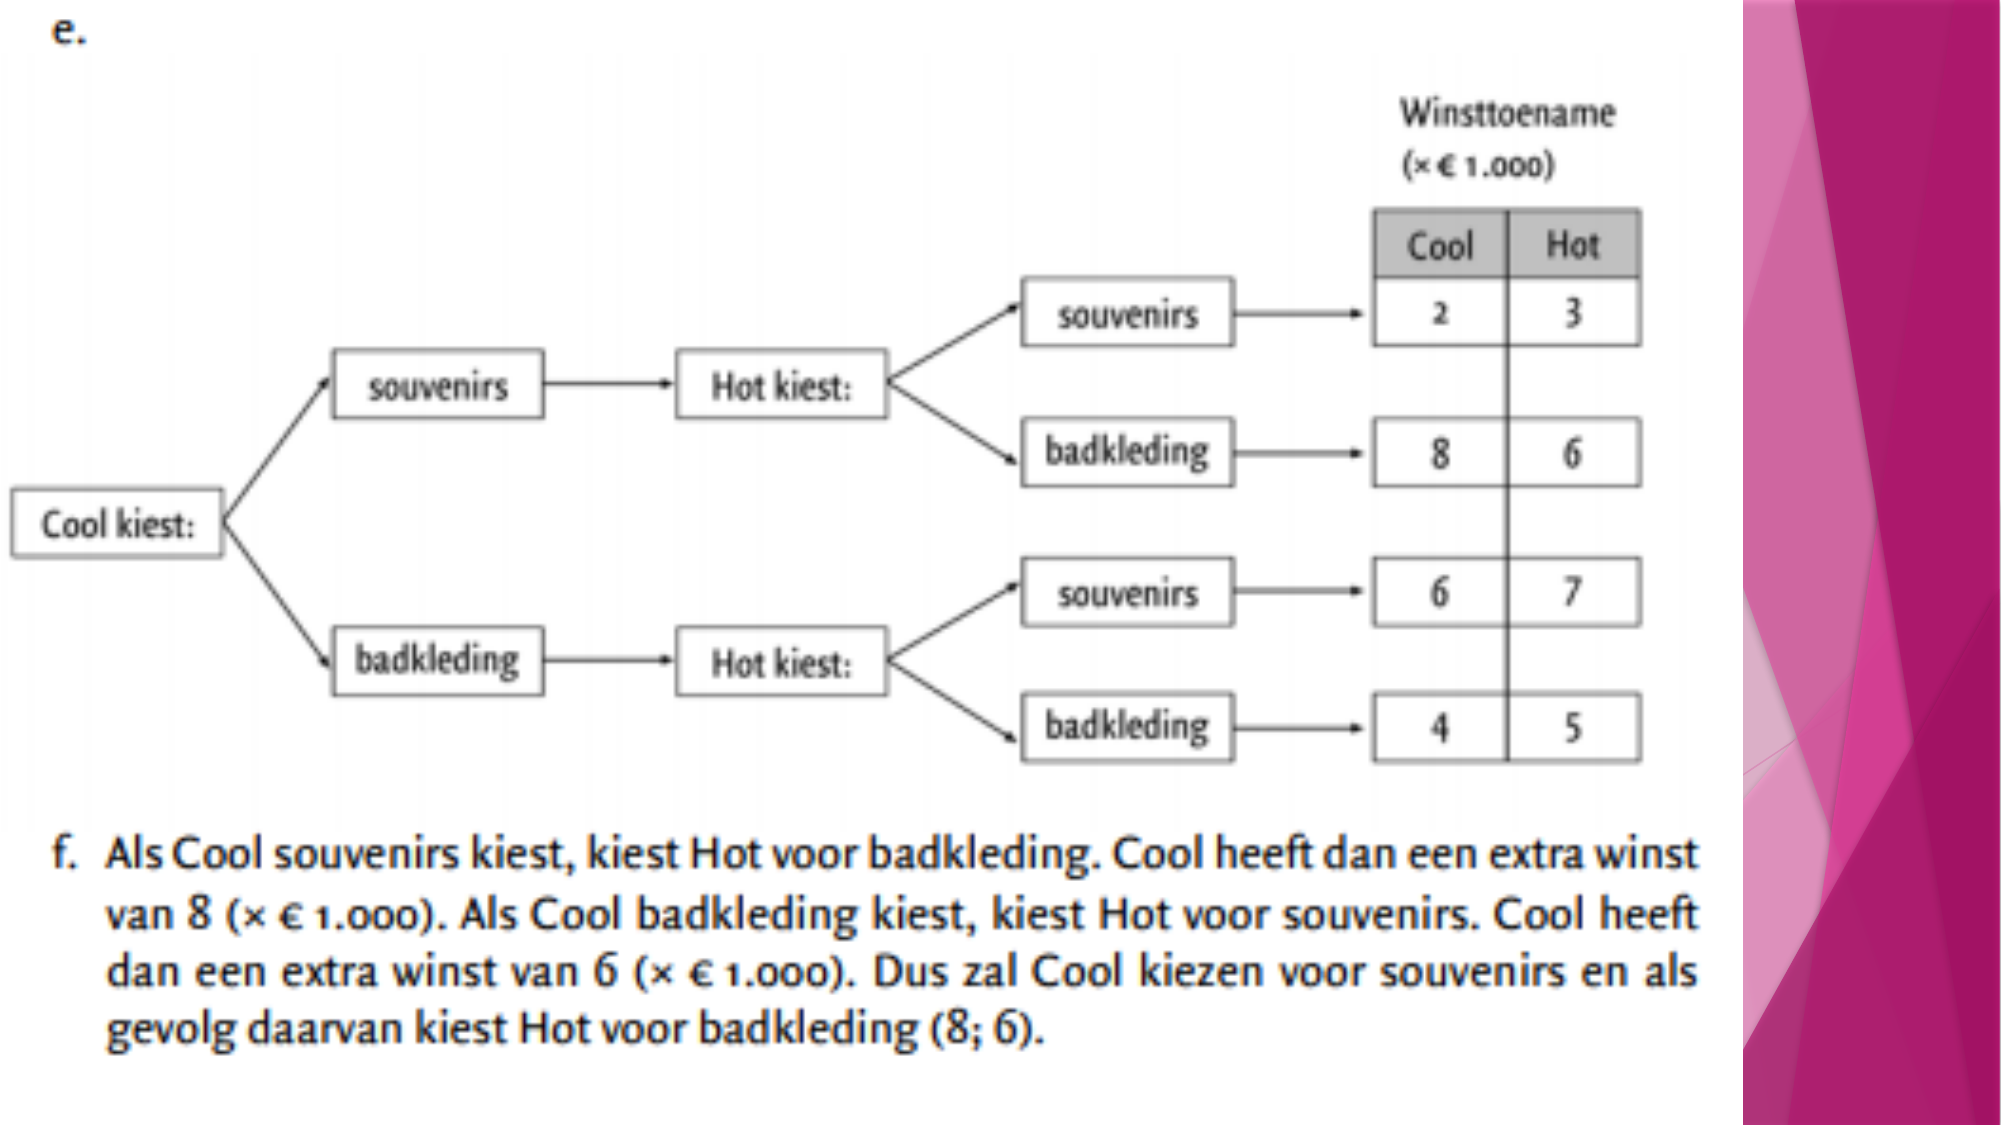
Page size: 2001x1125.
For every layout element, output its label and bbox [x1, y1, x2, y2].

picture [0, 0, 1744, 1125]
